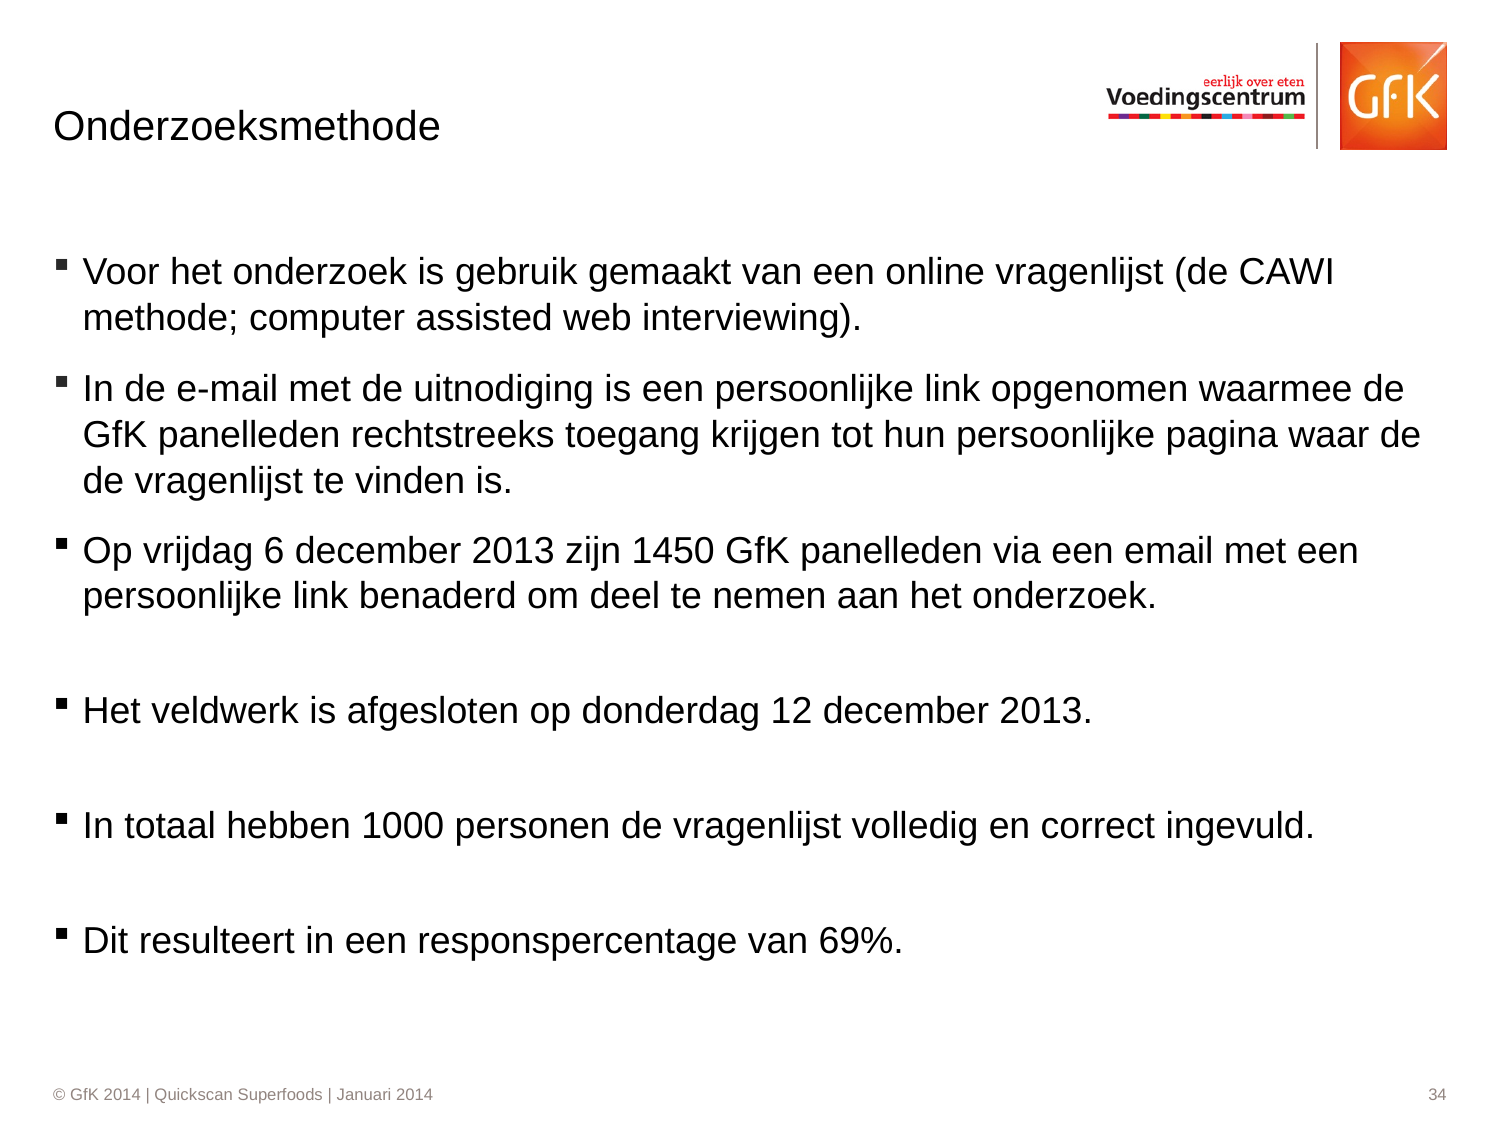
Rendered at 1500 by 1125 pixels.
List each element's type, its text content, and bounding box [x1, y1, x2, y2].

list Voor het onderzoek is gebruik gemaakt van een online vragenlijst (de CAWI methode; computer assisted web interviewing). In de e-mail met de uitnodiging is een persoonlijke link opgenomen waarmee de GfK panelleden rechtstreeks toegang krijgen tot hun persoonlijke pagina waar de de vragenlijst te vinden is. Op vrijdag 6 december 2013 zijn 1450 GfK panelleden via een email met een persoonlijke link benaderd om deel te nemen aan het onderzoek. Het veldwerk is afgesloten op donderdag 12 december 2013. In totaal hebben 1000 personen de vragenlijst volledig en correct ingevuld. Dit resulteert in een responspercentage van 69%. [53, 172, 1447, 1047]
picture [1340, 42, 1447, 150]
picture [1104, 73, 1306, 120]
title Onderzoeksmethode [53, 42, 1093, 149]
